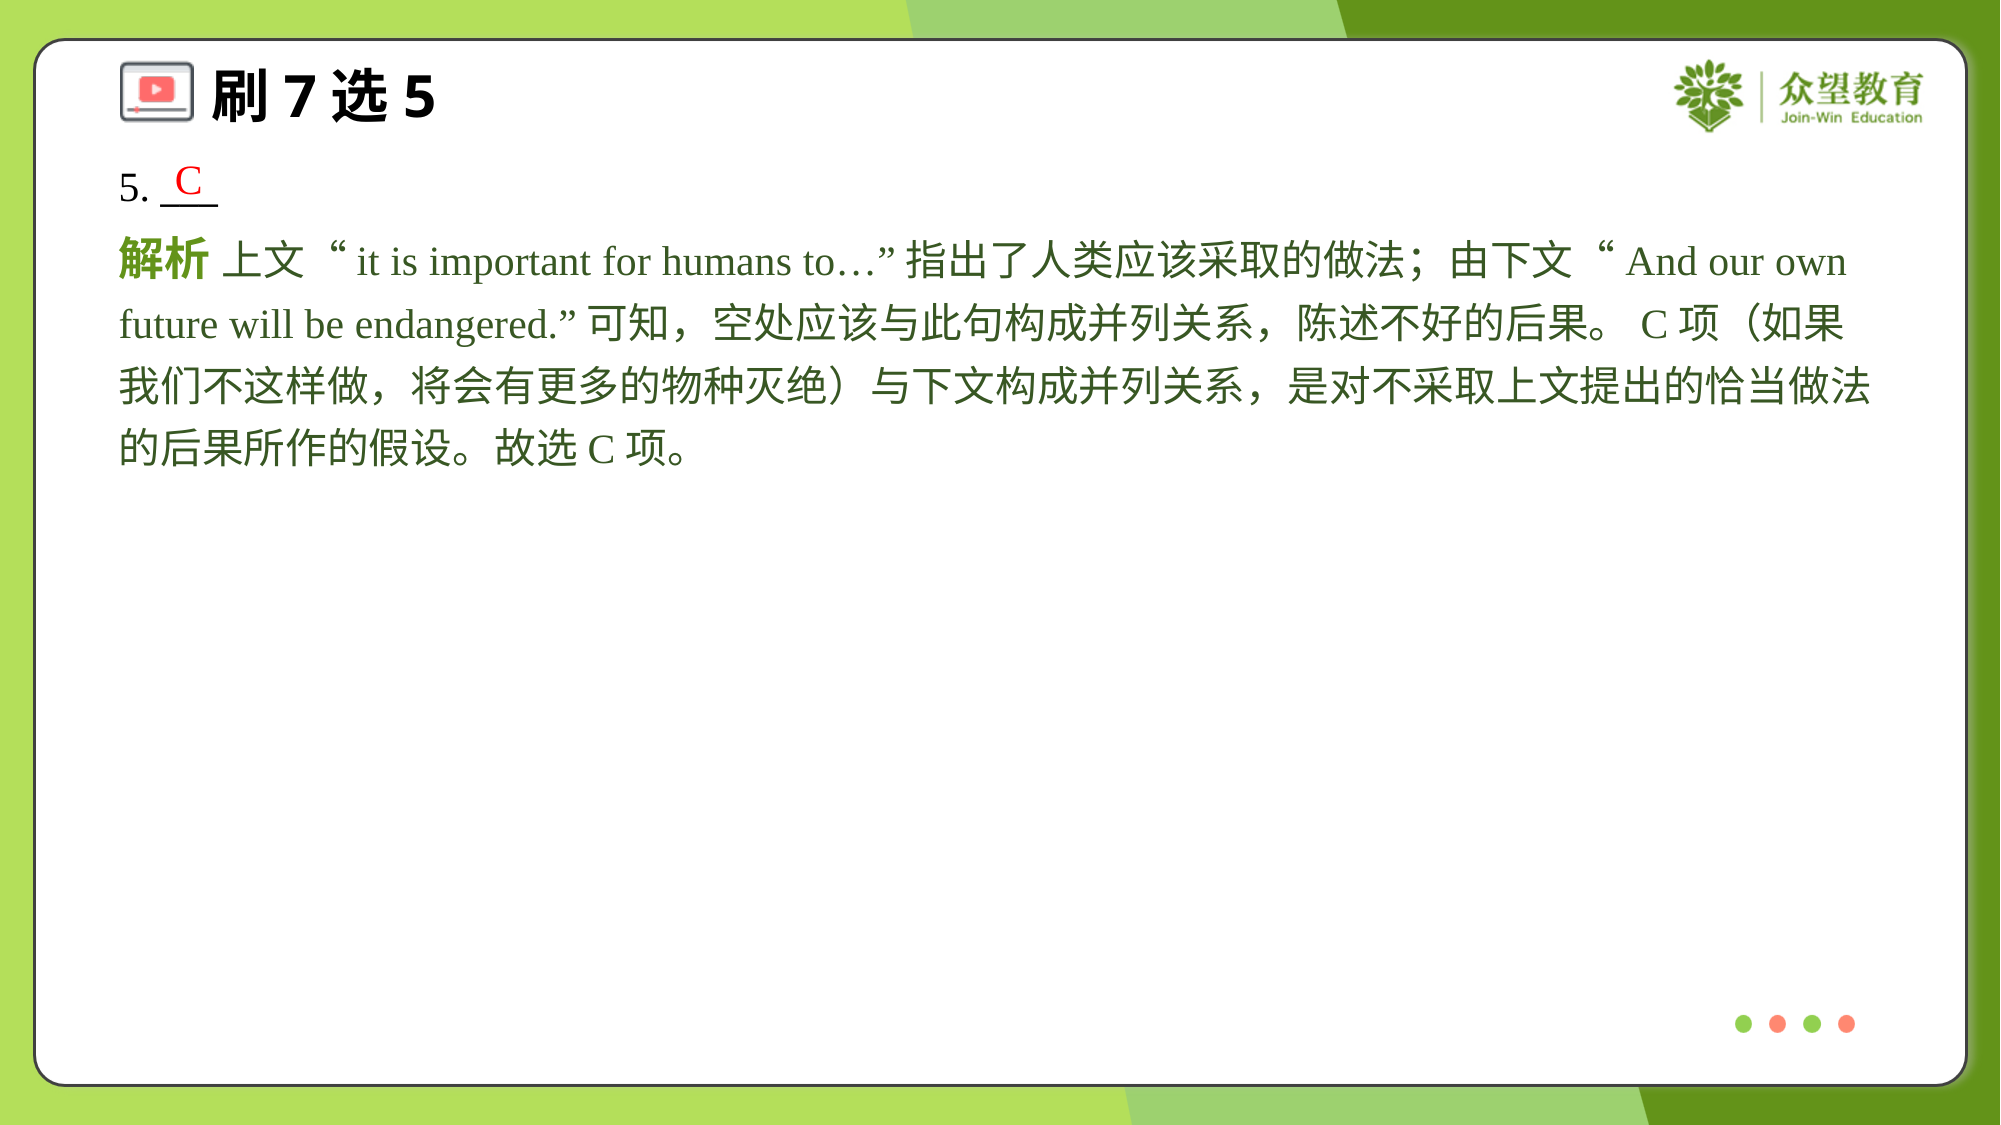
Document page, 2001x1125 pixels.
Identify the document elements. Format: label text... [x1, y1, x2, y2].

text_box 5. ___ [118, 146, 1883, 204]
text_box 解析 上文“it is important for humans to…”指出了人类应该采取的做法；由下文“And our own future will be endangered.”可知，空处应该与此句构成并列关系，陈述不好的后果。C项（如果我们不这样做，将会有更多的物种灭绝）与下文构成并列关系，是对不采取上文提出的恰当做法的后果所作的假设。故选C项。 [118, 215, 1883, 468]
text_box C [170, 140, 208, 199]
picture [0, 0, 2000, 1125]
